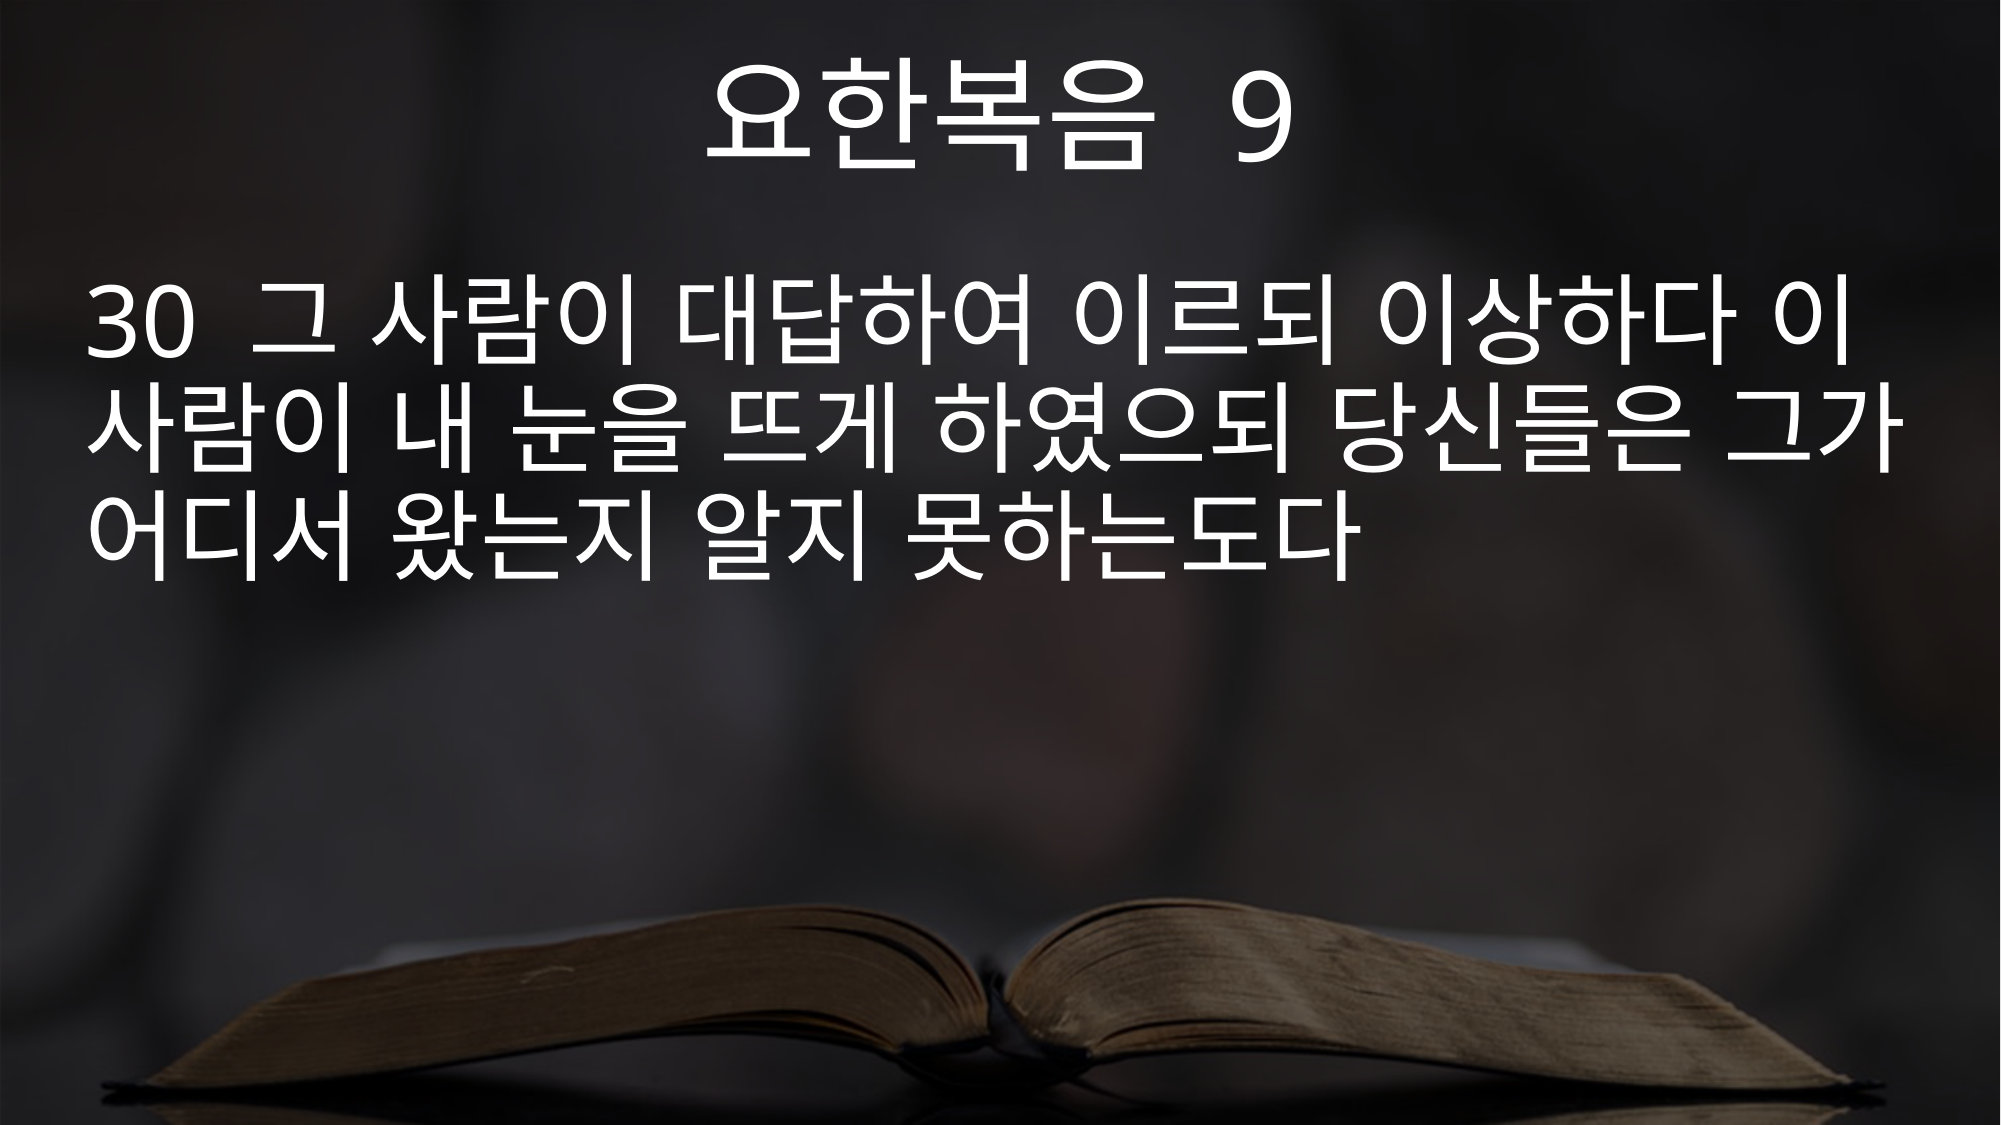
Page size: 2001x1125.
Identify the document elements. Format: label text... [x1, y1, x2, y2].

picture [0, 0, 2001, 1125]
footer 요한복음 9 [0, 32, 2000, 192]
list 30 그 사람이 대답하여 이르되 이상하다 이 사람이 내 눈을 뜨게 하였으되 당신들은 그가 어디서 왔는지 알지 못하는도다 [69, 263, 1953, 423]
